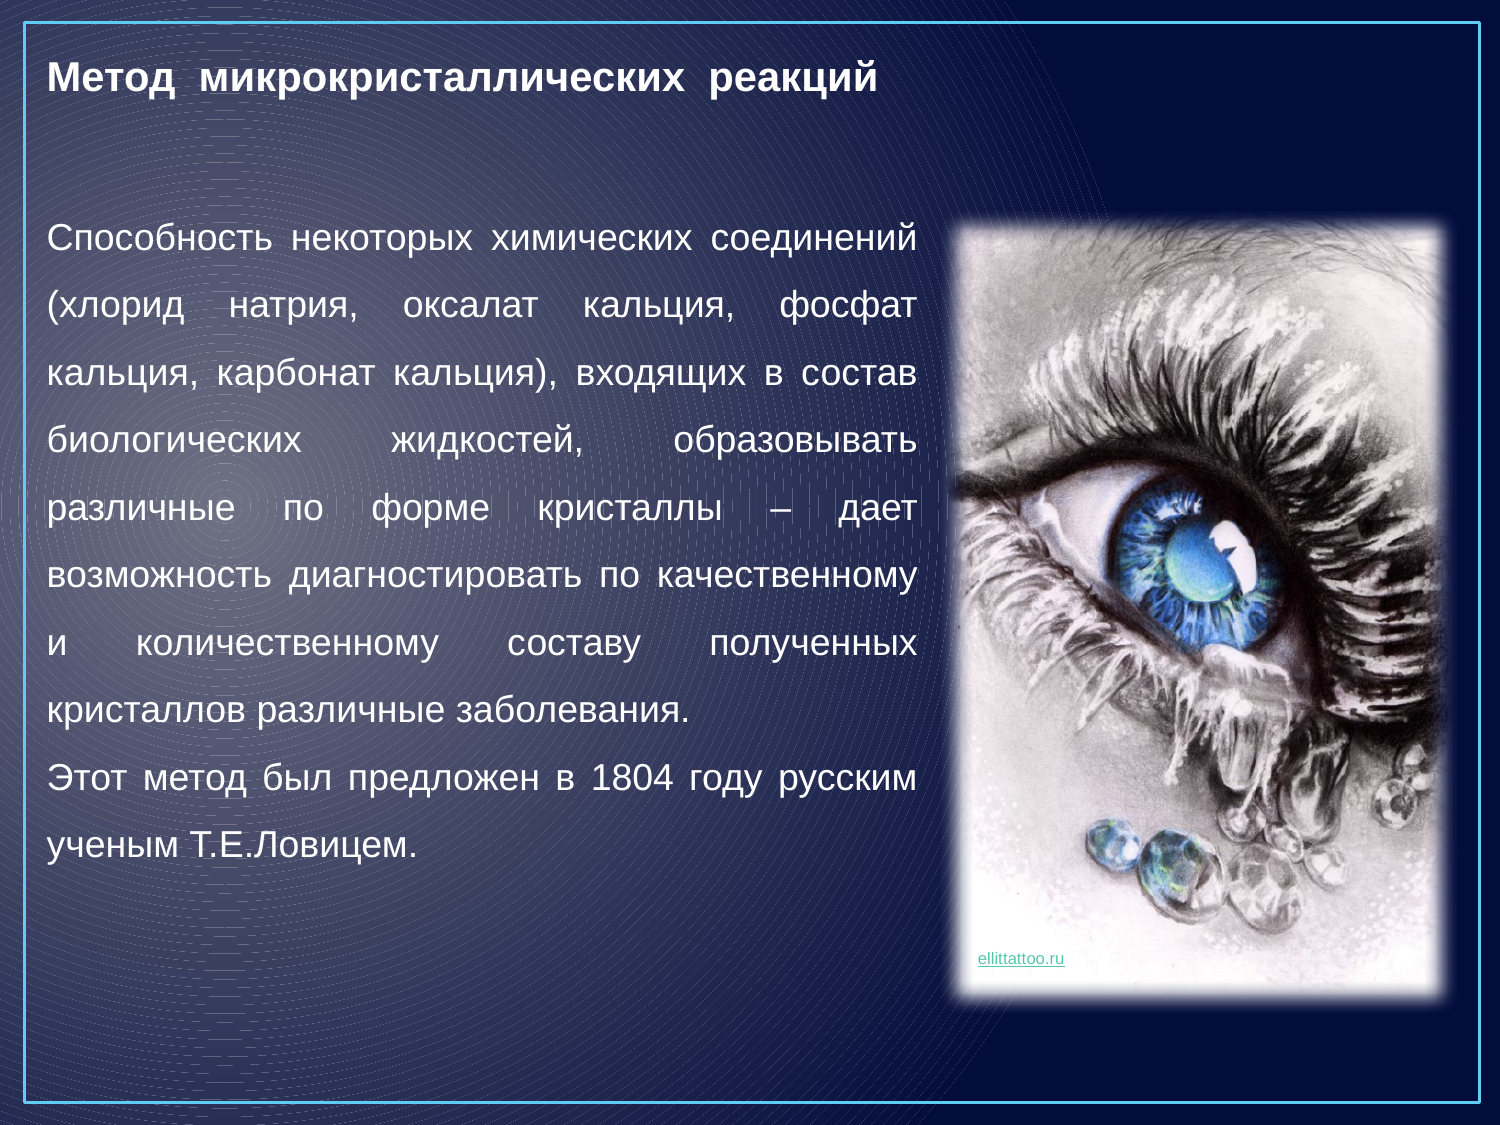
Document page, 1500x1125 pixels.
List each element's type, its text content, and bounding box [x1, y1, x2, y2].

picture [938, 207, 1459, 1017]
text_box Метод микрокристаллических реакций Способность некоторых химических соединений (хлорид натрия, оксалат кальция, фосфат кальция, карбонат кальция), входящих в состав биологических жидкостей, образовывать различные по форме кристаллы – дает возможность диагностировать по качественному и количественному составу полученных кристаллов различные заболевания. Этот метод был предложен в 1804 году русским ученым Т.Е.Ловицем. [31, 42, 933, 963]
